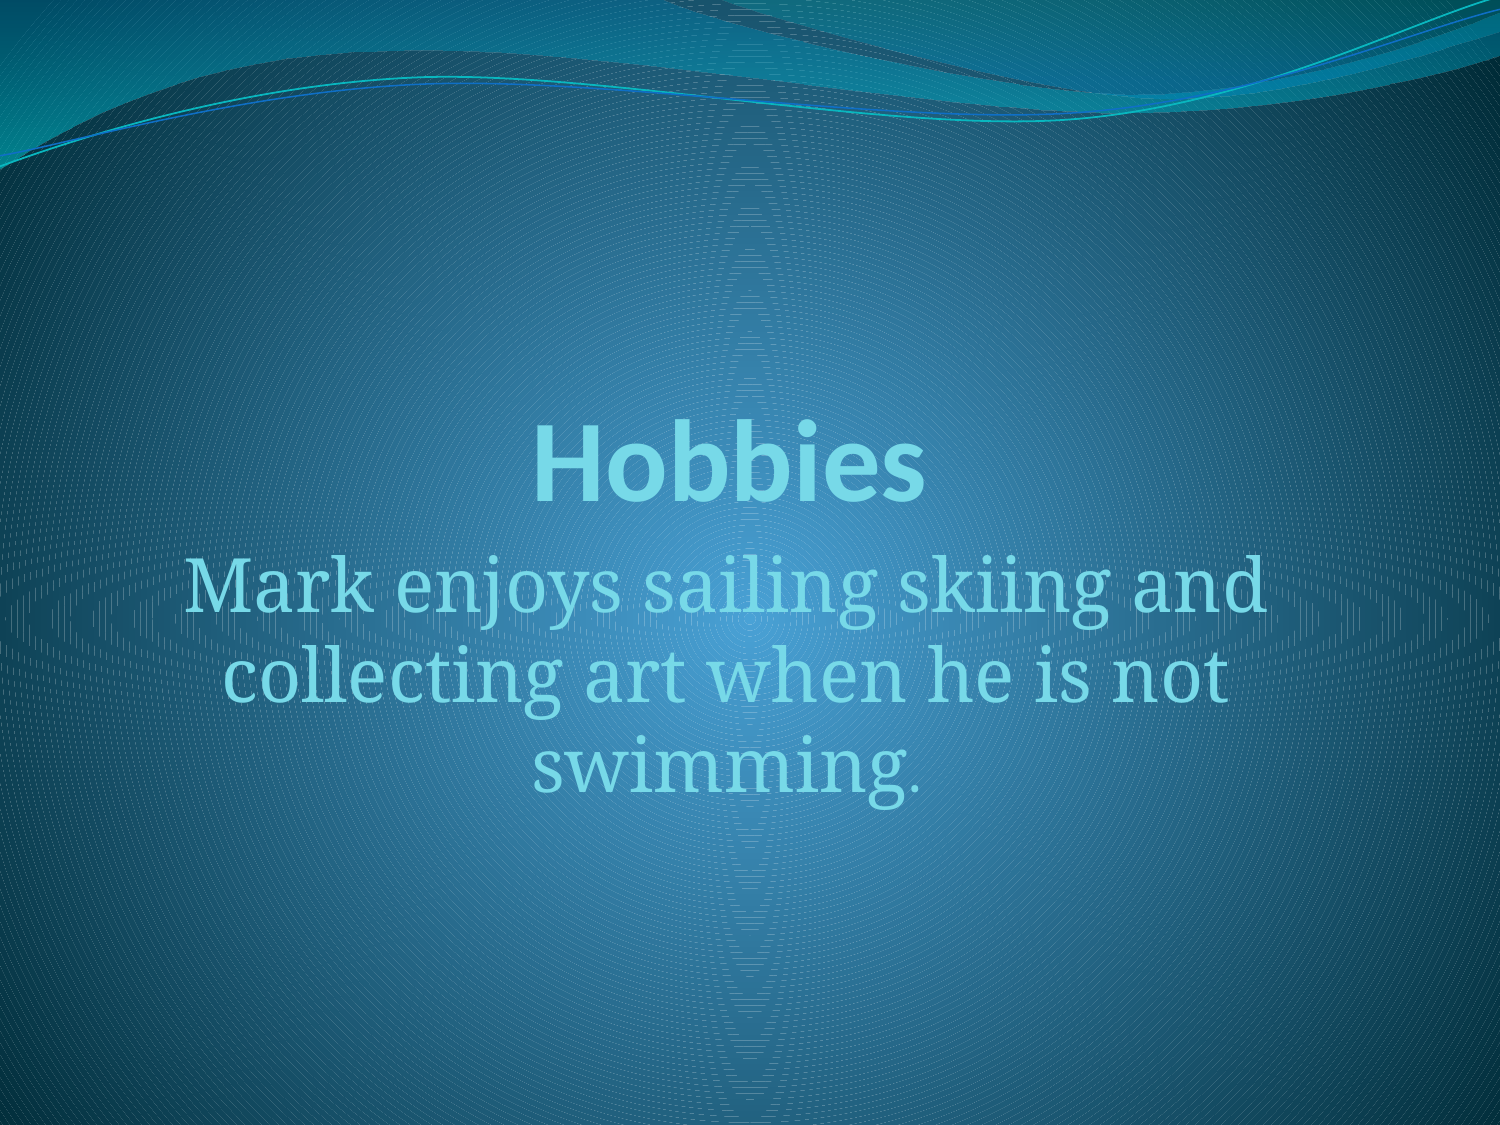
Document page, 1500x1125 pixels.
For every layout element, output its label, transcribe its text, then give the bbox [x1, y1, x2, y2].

subtitle Mark enjoys sailing skiing and collecting art when he is not swimming. [87, 529, 1376, 818]
title Hobbies [87, 224, 1376, 525]
